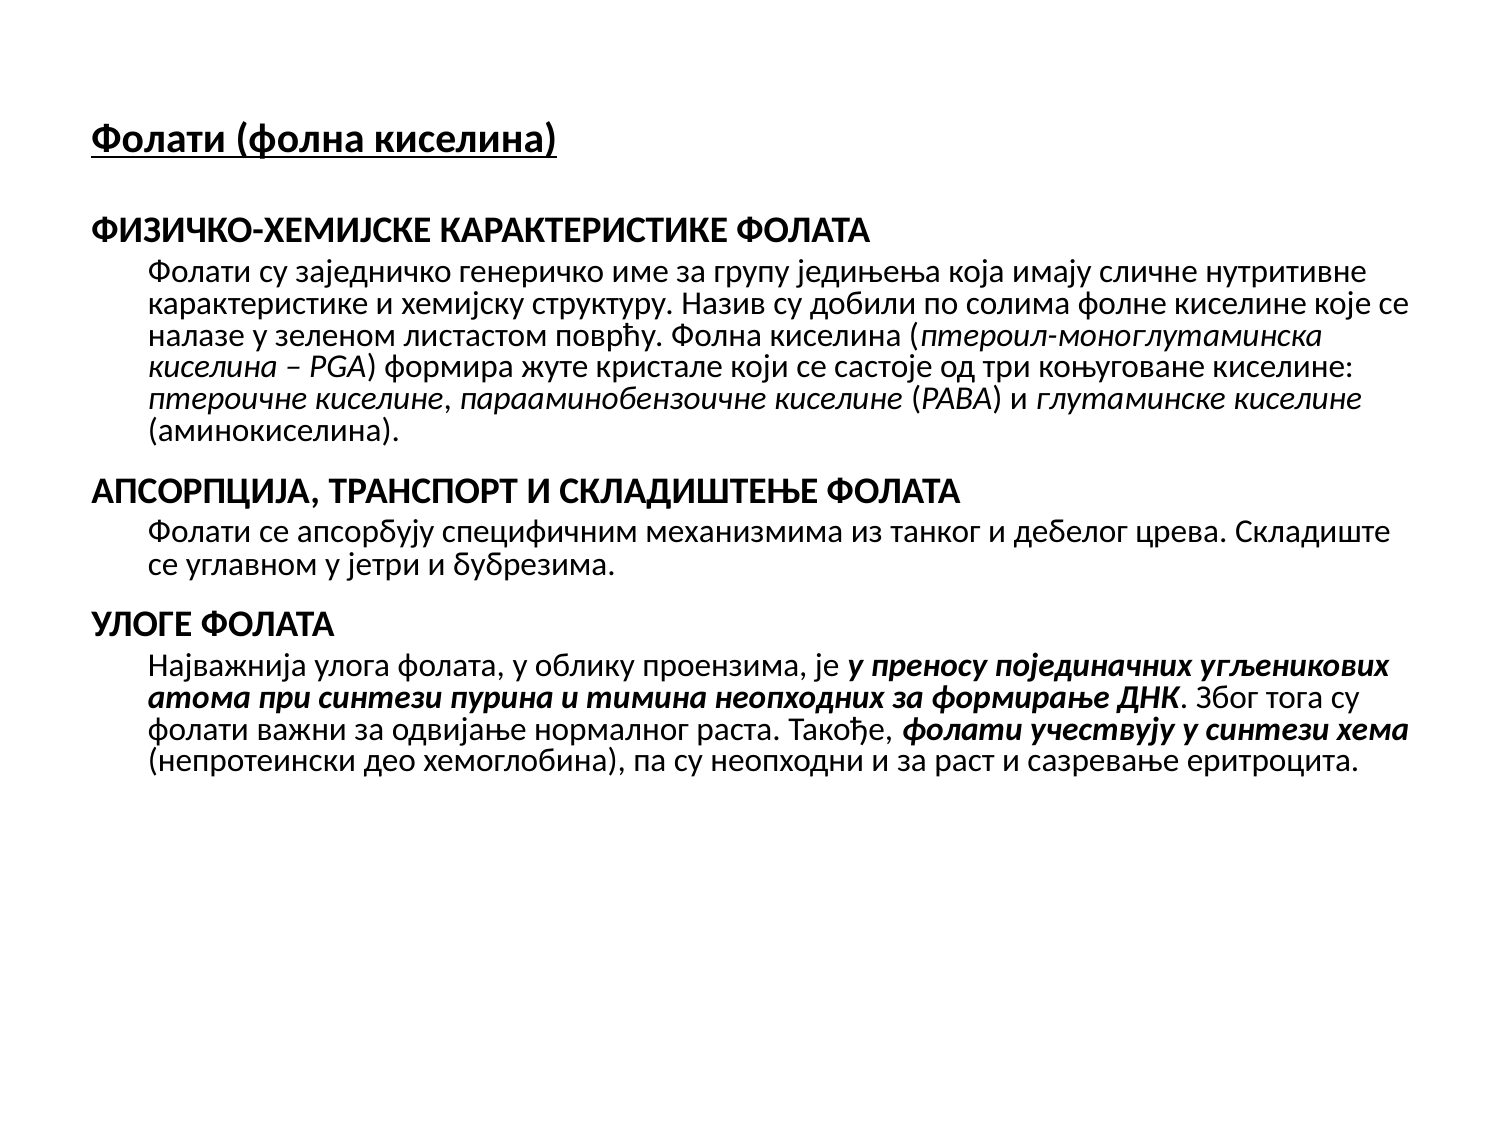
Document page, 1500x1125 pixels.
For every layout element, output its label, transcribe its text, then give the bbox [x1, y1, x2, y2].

text_box Фолати (фолна киселина) ФИЗИЧКО-ХЕМИЈСКЕ КАРАКТЕРИСТИКЕ ФОЛАТА Фолати су заједничко генеричко име за групу једињења која имају сличне нутритивне карактеристике и хемијску структуру. Назив су добили по солима фолне киселине које се налазе у зеленом листастом поврћу. Фолна киселина (птероил-моноглутаминска киселина – PGA) формира жуте кристале који се састоје од три коњуговане киселине: птероичне киселине, парааминобензоичне киселине (PABА) и глутаминске киселине (аминокиселина). АПСОРПЦИЈА, ТРАНСПОРТ И СКЛАДИШТЕЊЕ ФОЛАТА Фолати се апсорбују специфичним механизмима из танког и дебелог црева. Складиште се углавном у јетри и бубрезима. УЛОГЕ ФОЛАТА Најважнија улога фолата, у облику проензима, је у преносу појединачних угљеникових атома при синтези пурина и тимина неопходних за формирање ДНК. Због тога су фолати важни за одвијање нормалног раста. Такође, фолати учествују у синтези хема (непротеински део хемоглобина), па су неопходни и за раст и сазревање еритроцита. [76, 113, 1440, 851]
